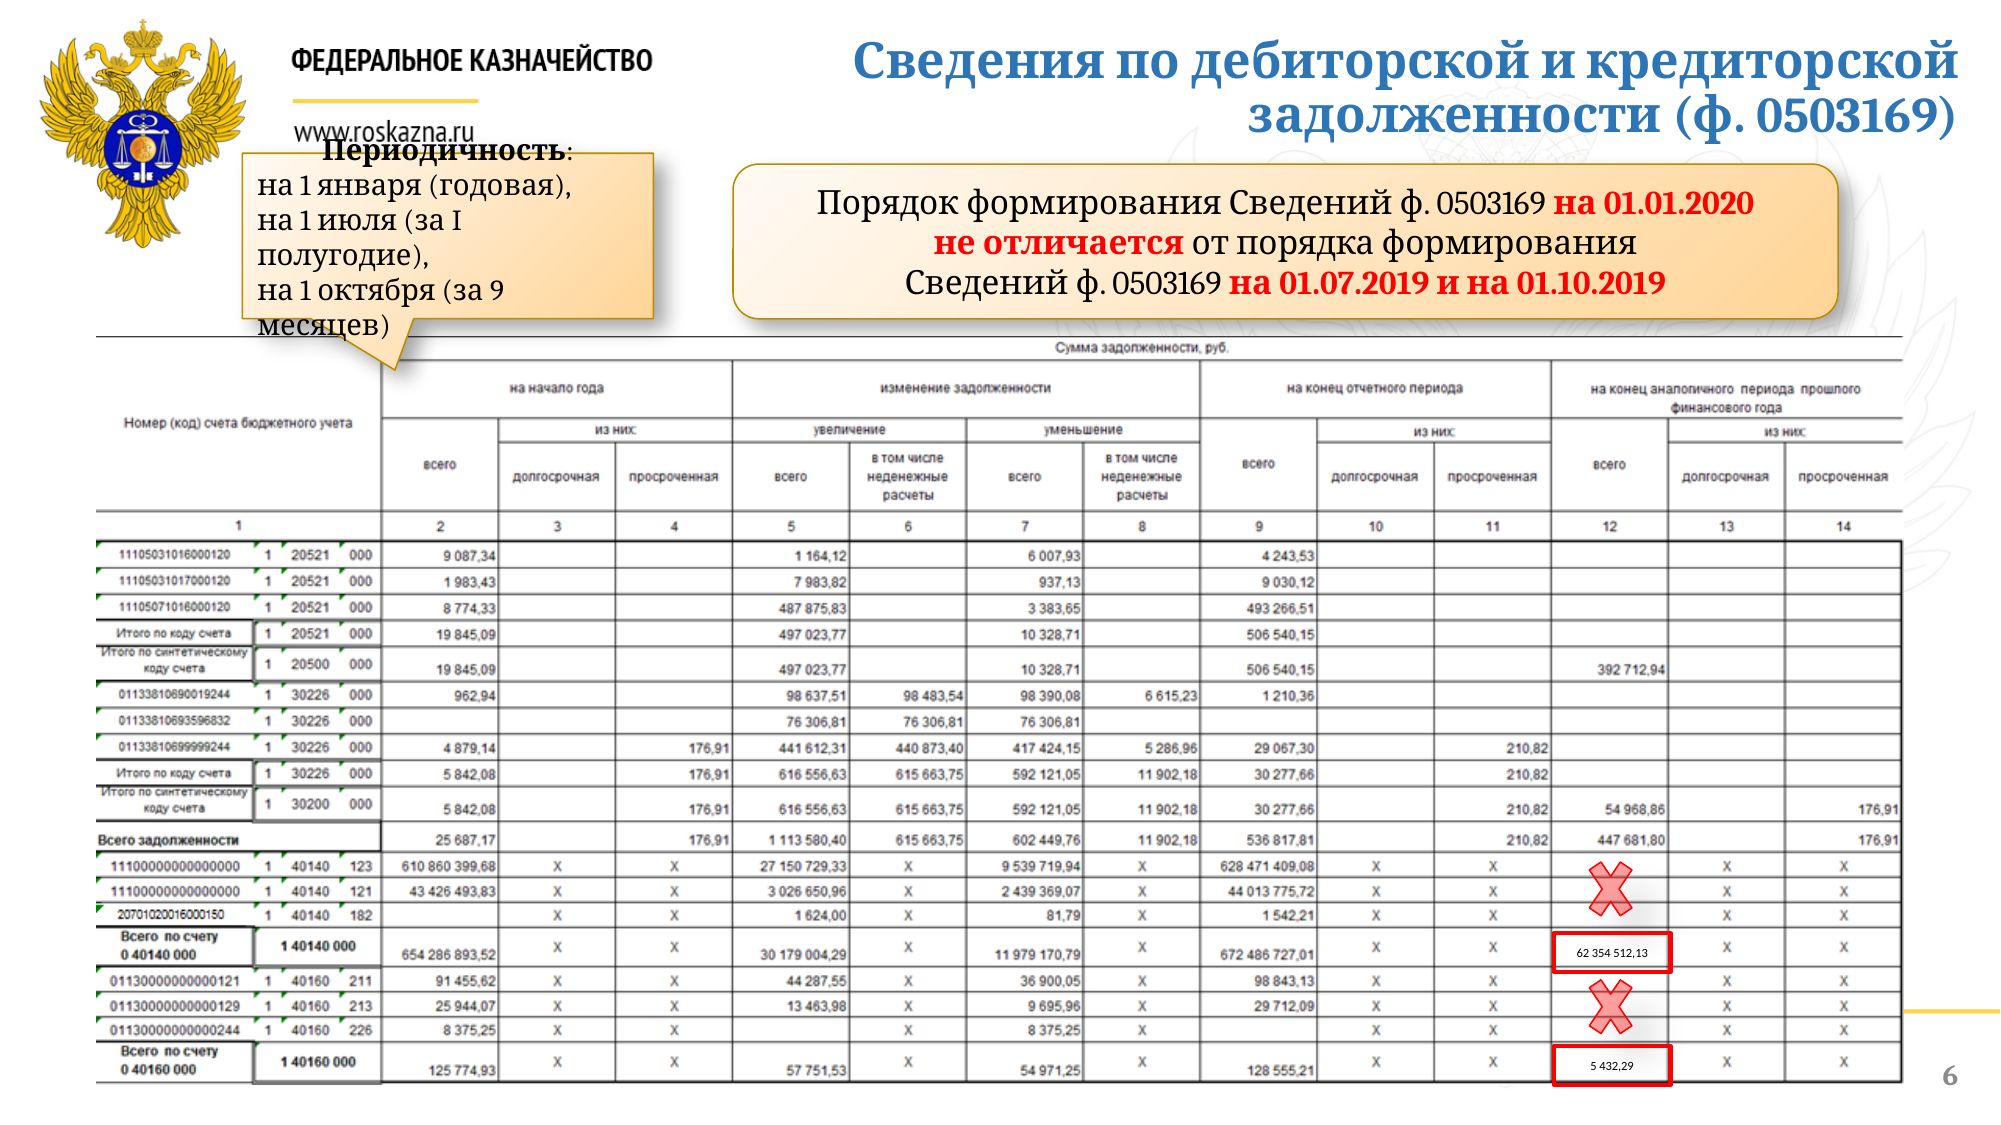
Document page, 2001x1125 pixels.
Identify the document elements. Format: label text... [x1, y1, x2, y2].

slide_number 6 [1947, 1043, 1974, 1104]
picture [0, 0, 2001, 1125]
text_box Периодичность: на 1 января (годовая), на 1 июля (за I полугодие), на 1 октября (за 9 месяцев) [241, 152, 655, 336]
text_box Сведения по дебиторской и кредиторской задолженности (ф. 0503169) [630, 28, 1974, 151]
text_box Порядок формирования Сведений ф. 0503169 на 01.01.2020 не отличается от порядка формирования Сведений ф. 0503169 на 01.07.2019 и на 01.10.2019 [732, 163, 1839, 320]
